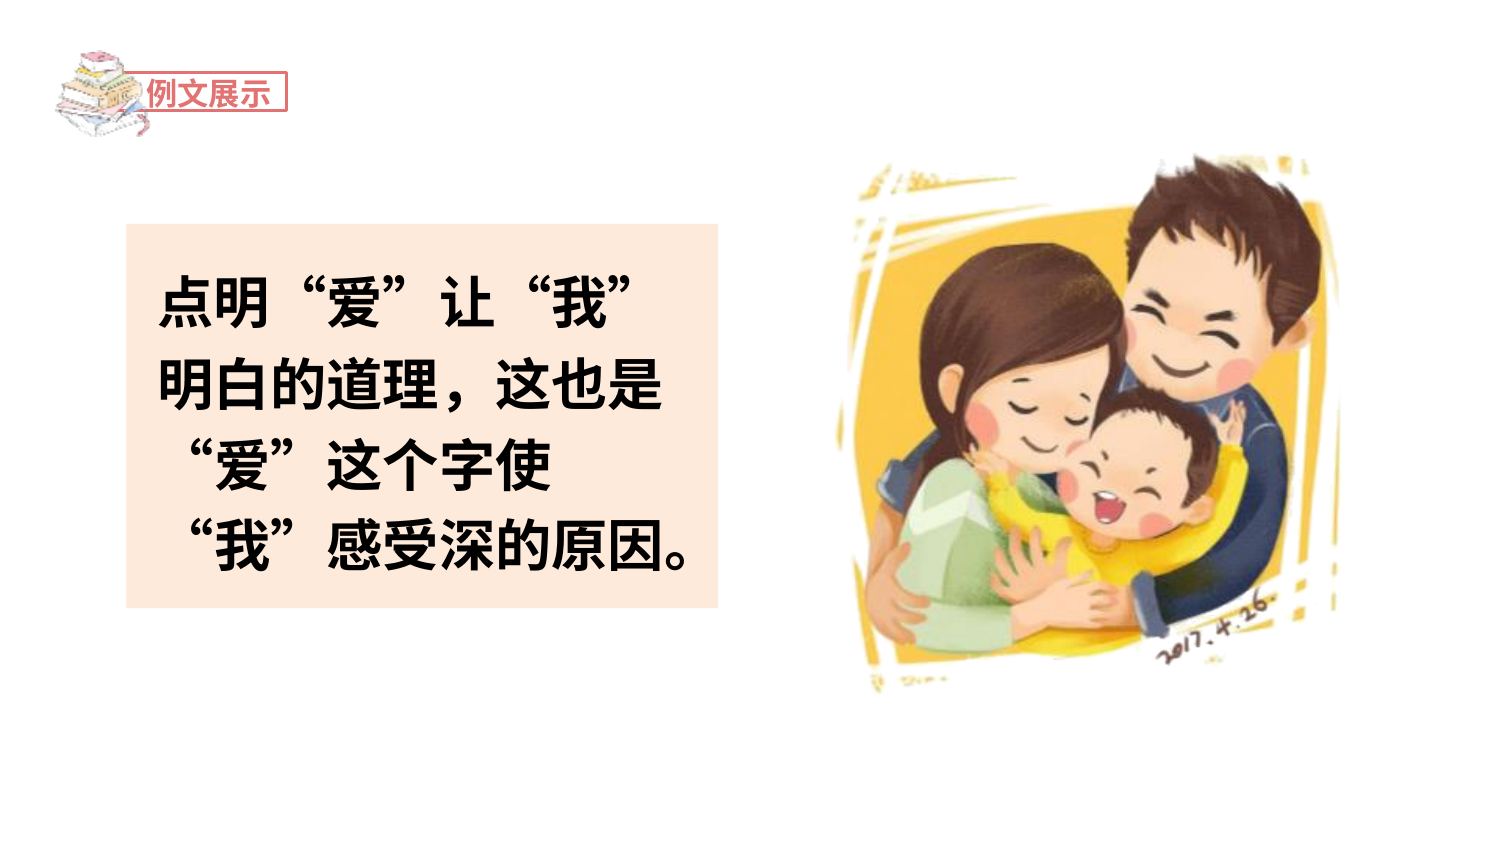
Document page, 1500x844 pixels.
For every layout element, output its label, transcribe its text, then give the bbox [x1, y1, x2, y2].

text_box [125, 223, 719, 672]
picture [815, 134, 1375, 698]
text_box 例文展示 [156, 68, 291, 117]
picture [54, 43, 151, 140]
